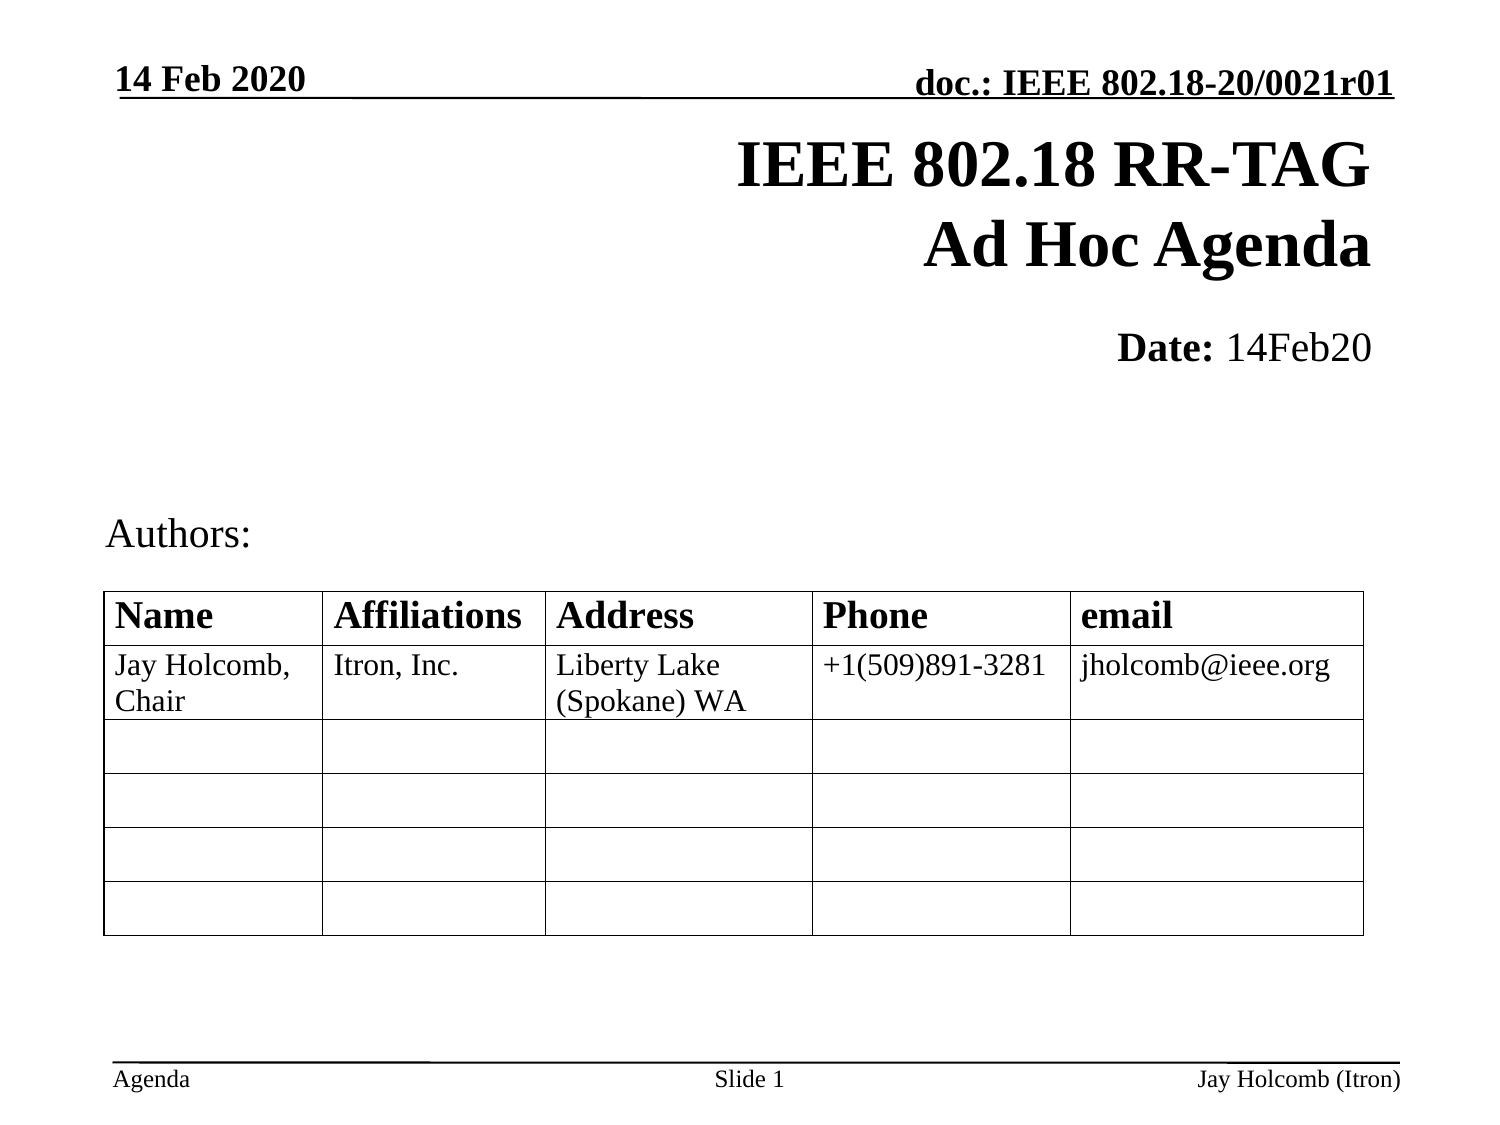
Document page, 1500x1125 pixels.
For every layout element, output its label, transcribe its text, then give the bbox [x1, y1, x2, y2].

footer Jay Holcomb (Itron) [902, 1061, 1402, 1093]
slide_number Slide 1 [699, 1061, 800, 1123]
text_box Authors: [90, 498, 328, 562]
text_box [89, 590, 1374, 1004]
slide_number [114, 54, 493, 100]
list Date: 14Feb20 [112, 312, 1388, 440]
title IEEE 802.18 RR-TAG Ad Hoc Agenda [112, 112, 1388, 288]
